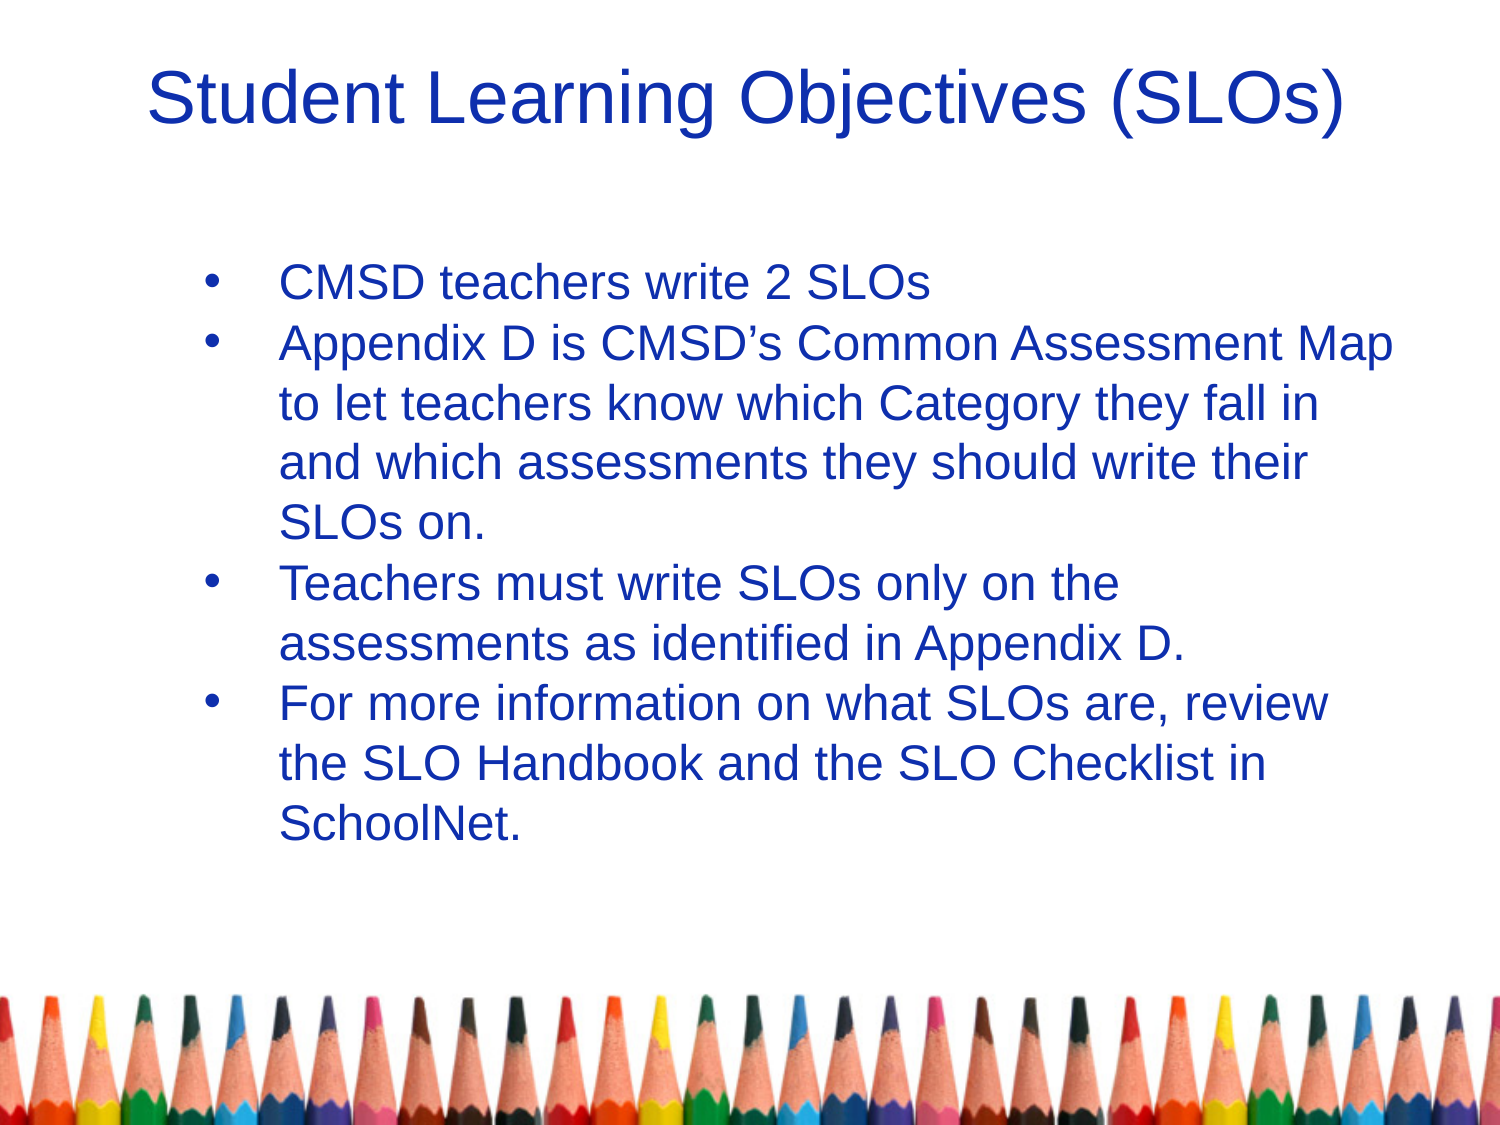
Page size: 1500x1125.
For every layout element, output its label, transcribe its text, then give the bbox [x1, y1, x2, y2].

title Student Learning Objectives (SLOs) [72, 0, 1423, 188]
text_box CMSD teachers write 2 SLOs Appendix D is CMSD’s Common Assessment Map to let teachers know which Category they fall in and which assessments they should write their SLOs on. Teachers must write SLOs only on the assessments as identified in Appendix D. For more information on what SLOs are, review the SLO Handbook and the SLO Checklist in SchoolNet. [38, 242, 1422, 918]
picture [0, 0, 1500, 1125]
